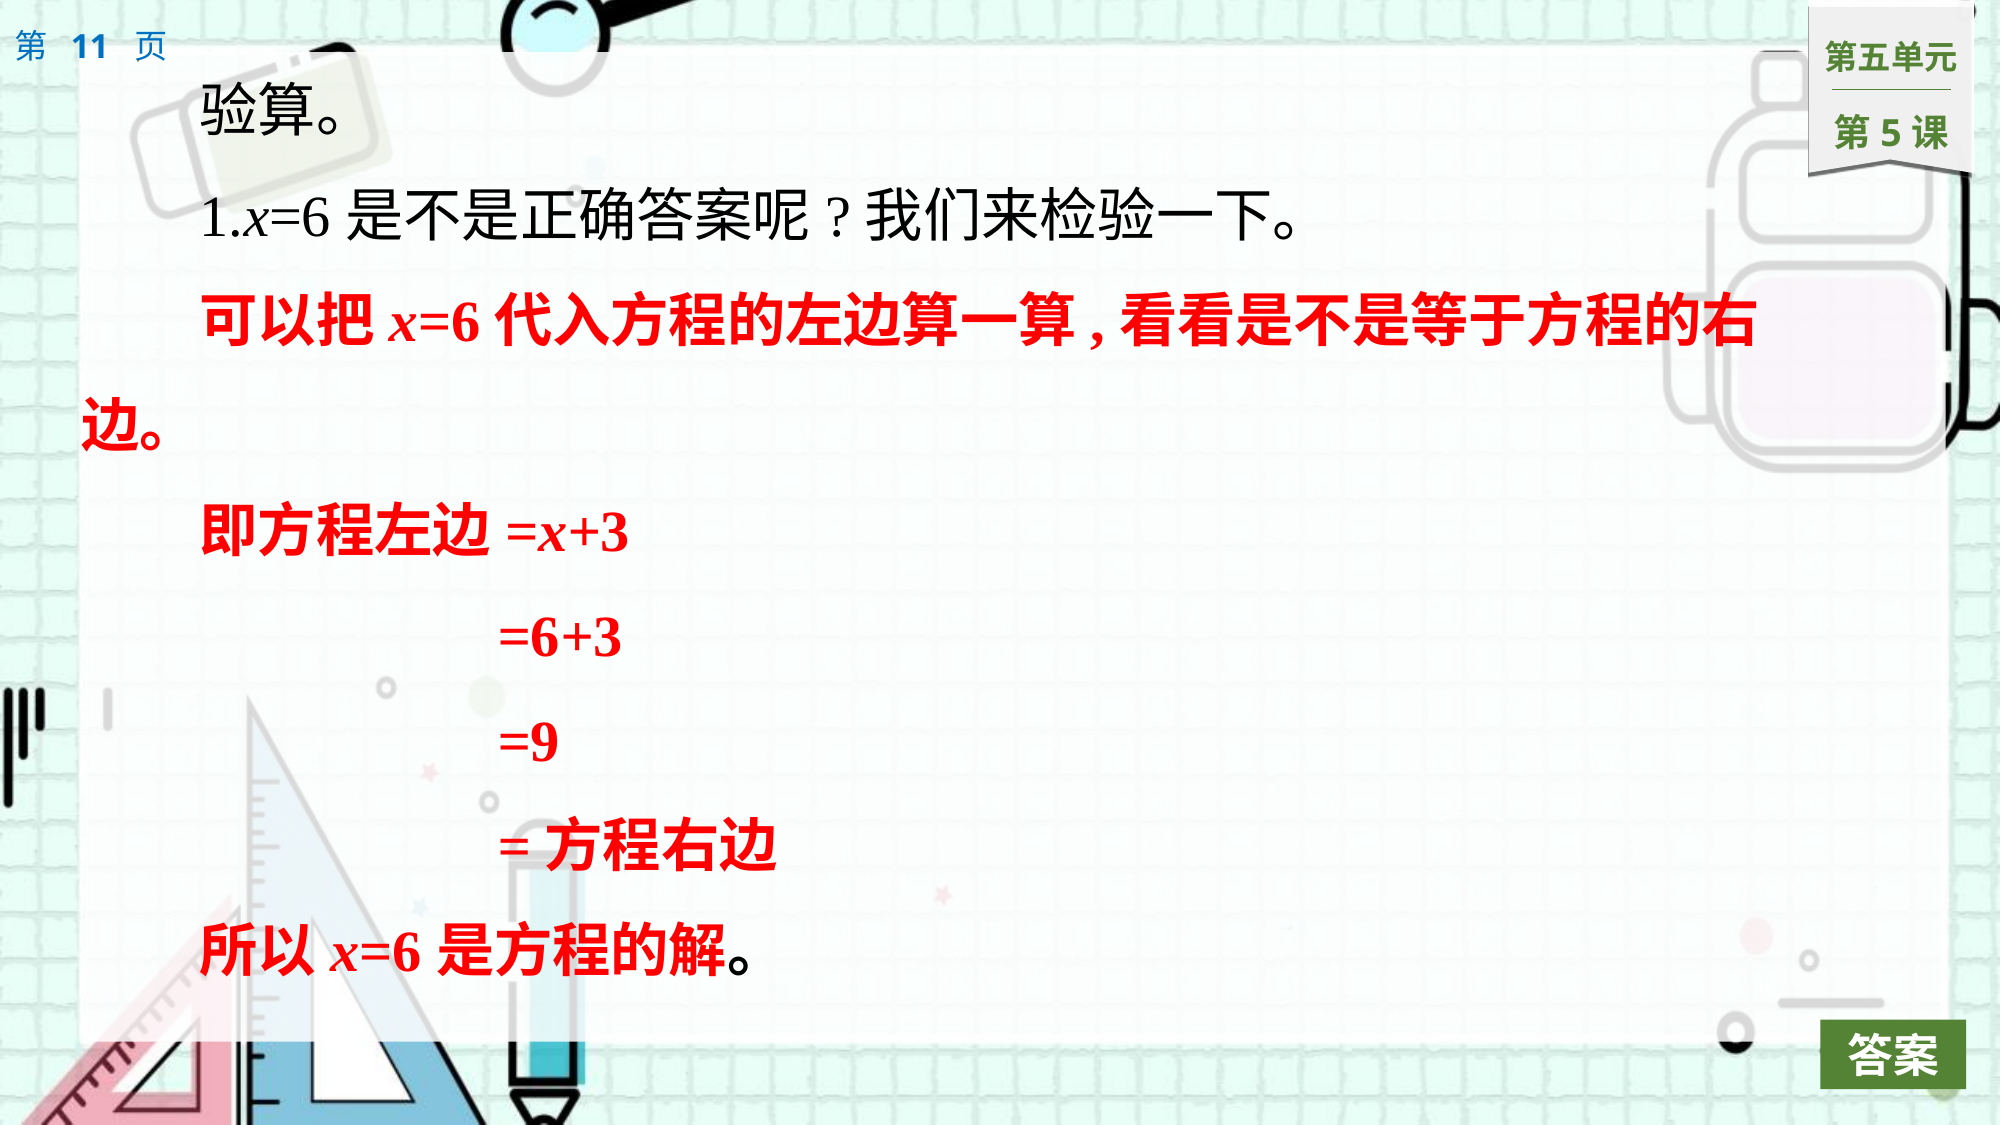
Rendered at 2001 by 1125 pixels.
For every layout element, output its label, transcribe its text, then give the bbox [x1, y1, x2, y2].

picture [1946, 169, 1971, 176]
picture [0, 0, 2000, 1125]
list 验算。 1.x=6是不是正确答案呢?我们来检验一下。 可以把x=6代入方程的左边算一算,看看是不是等于方程的右边。 即方程左边=x+3 =6+3 =9 =方程右边 所以x=6是方程的解。 [66, 31, 1855, 887]
text_box 答案 [1820, 1019, 1967, 1090]
